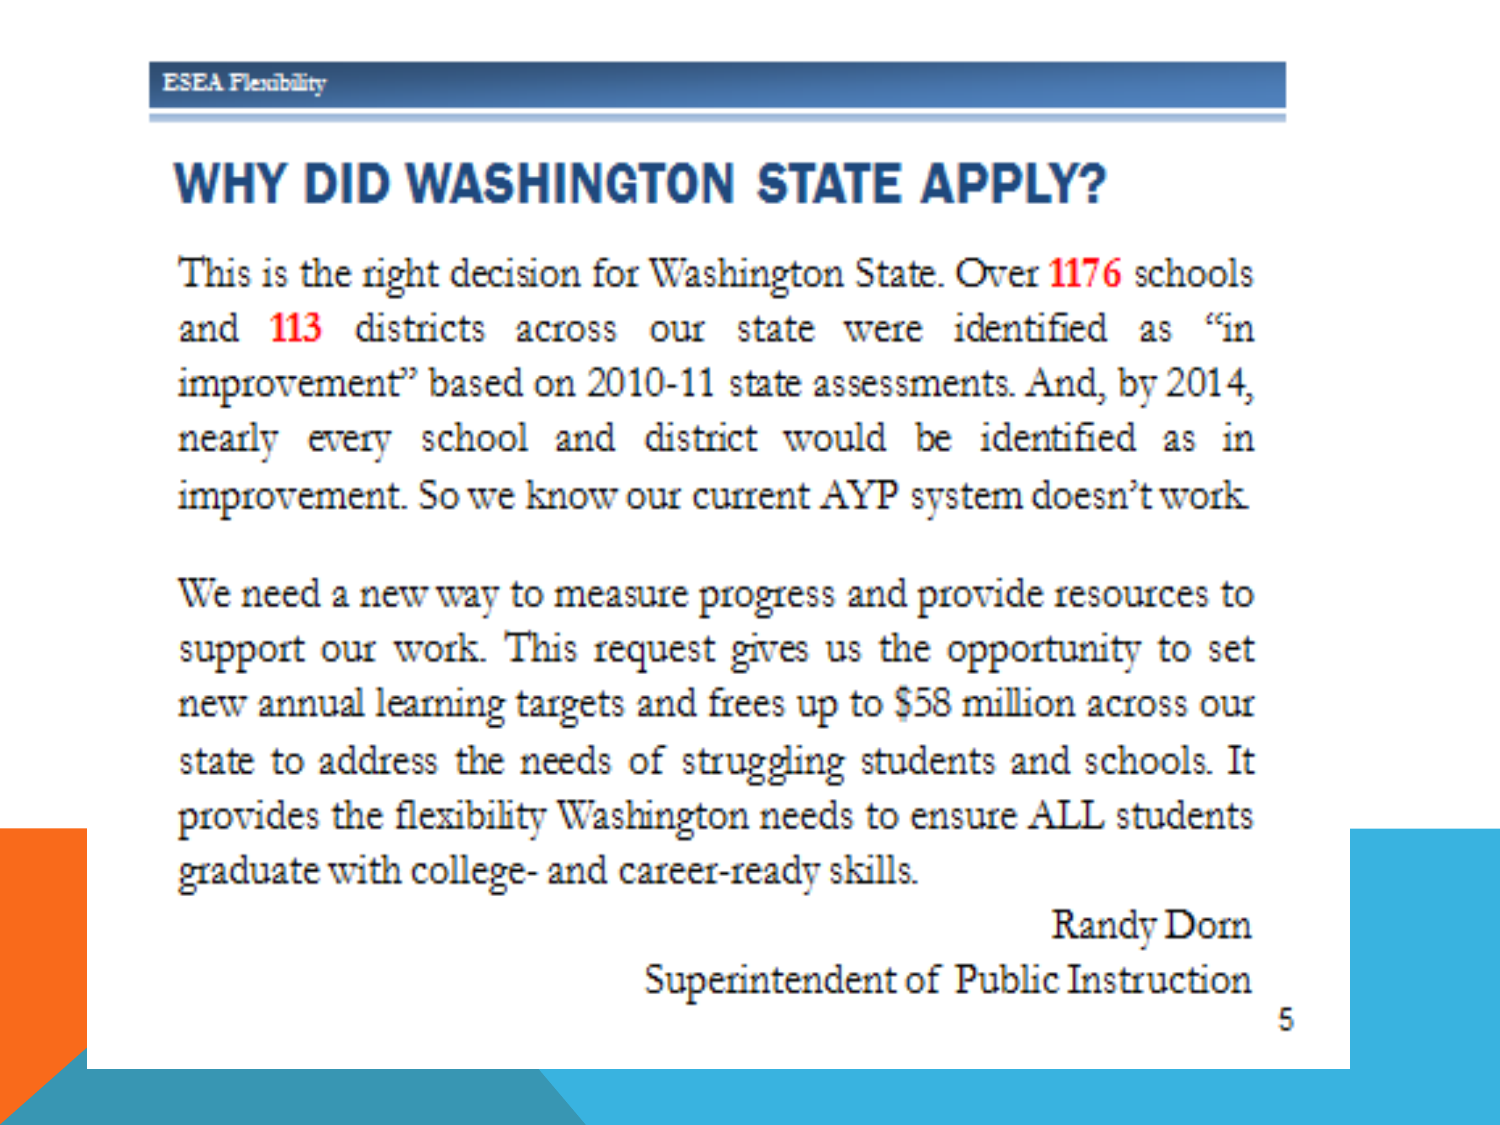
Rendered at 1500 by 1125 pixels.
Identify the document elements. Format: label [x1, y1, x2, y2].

list [87, 31, 1351, 1070]
